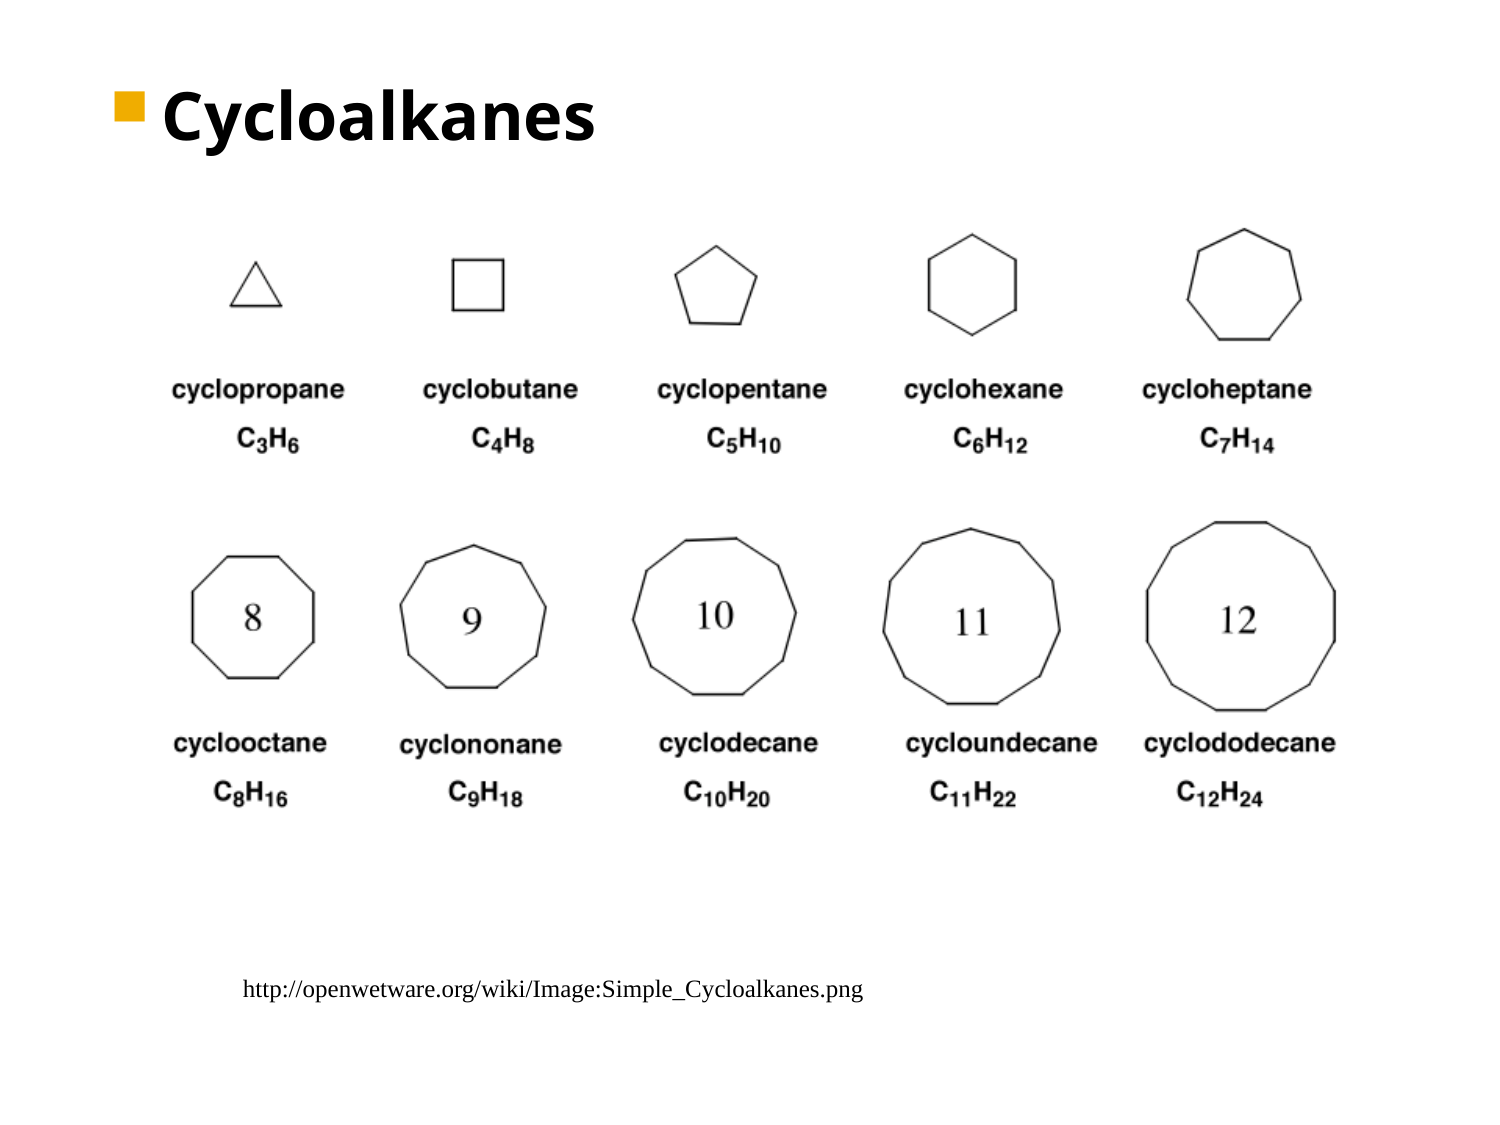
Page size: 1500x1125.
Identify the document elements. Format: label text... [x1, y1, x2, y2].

text_box http://openwetware.org/wiki/Image:Simple_Cycloalkanes.png [228, 965, 979, 1010]
picture [142, 219, 1358, 841]
text_box Cycloalkanes [74, 66, 1425, 1071]
